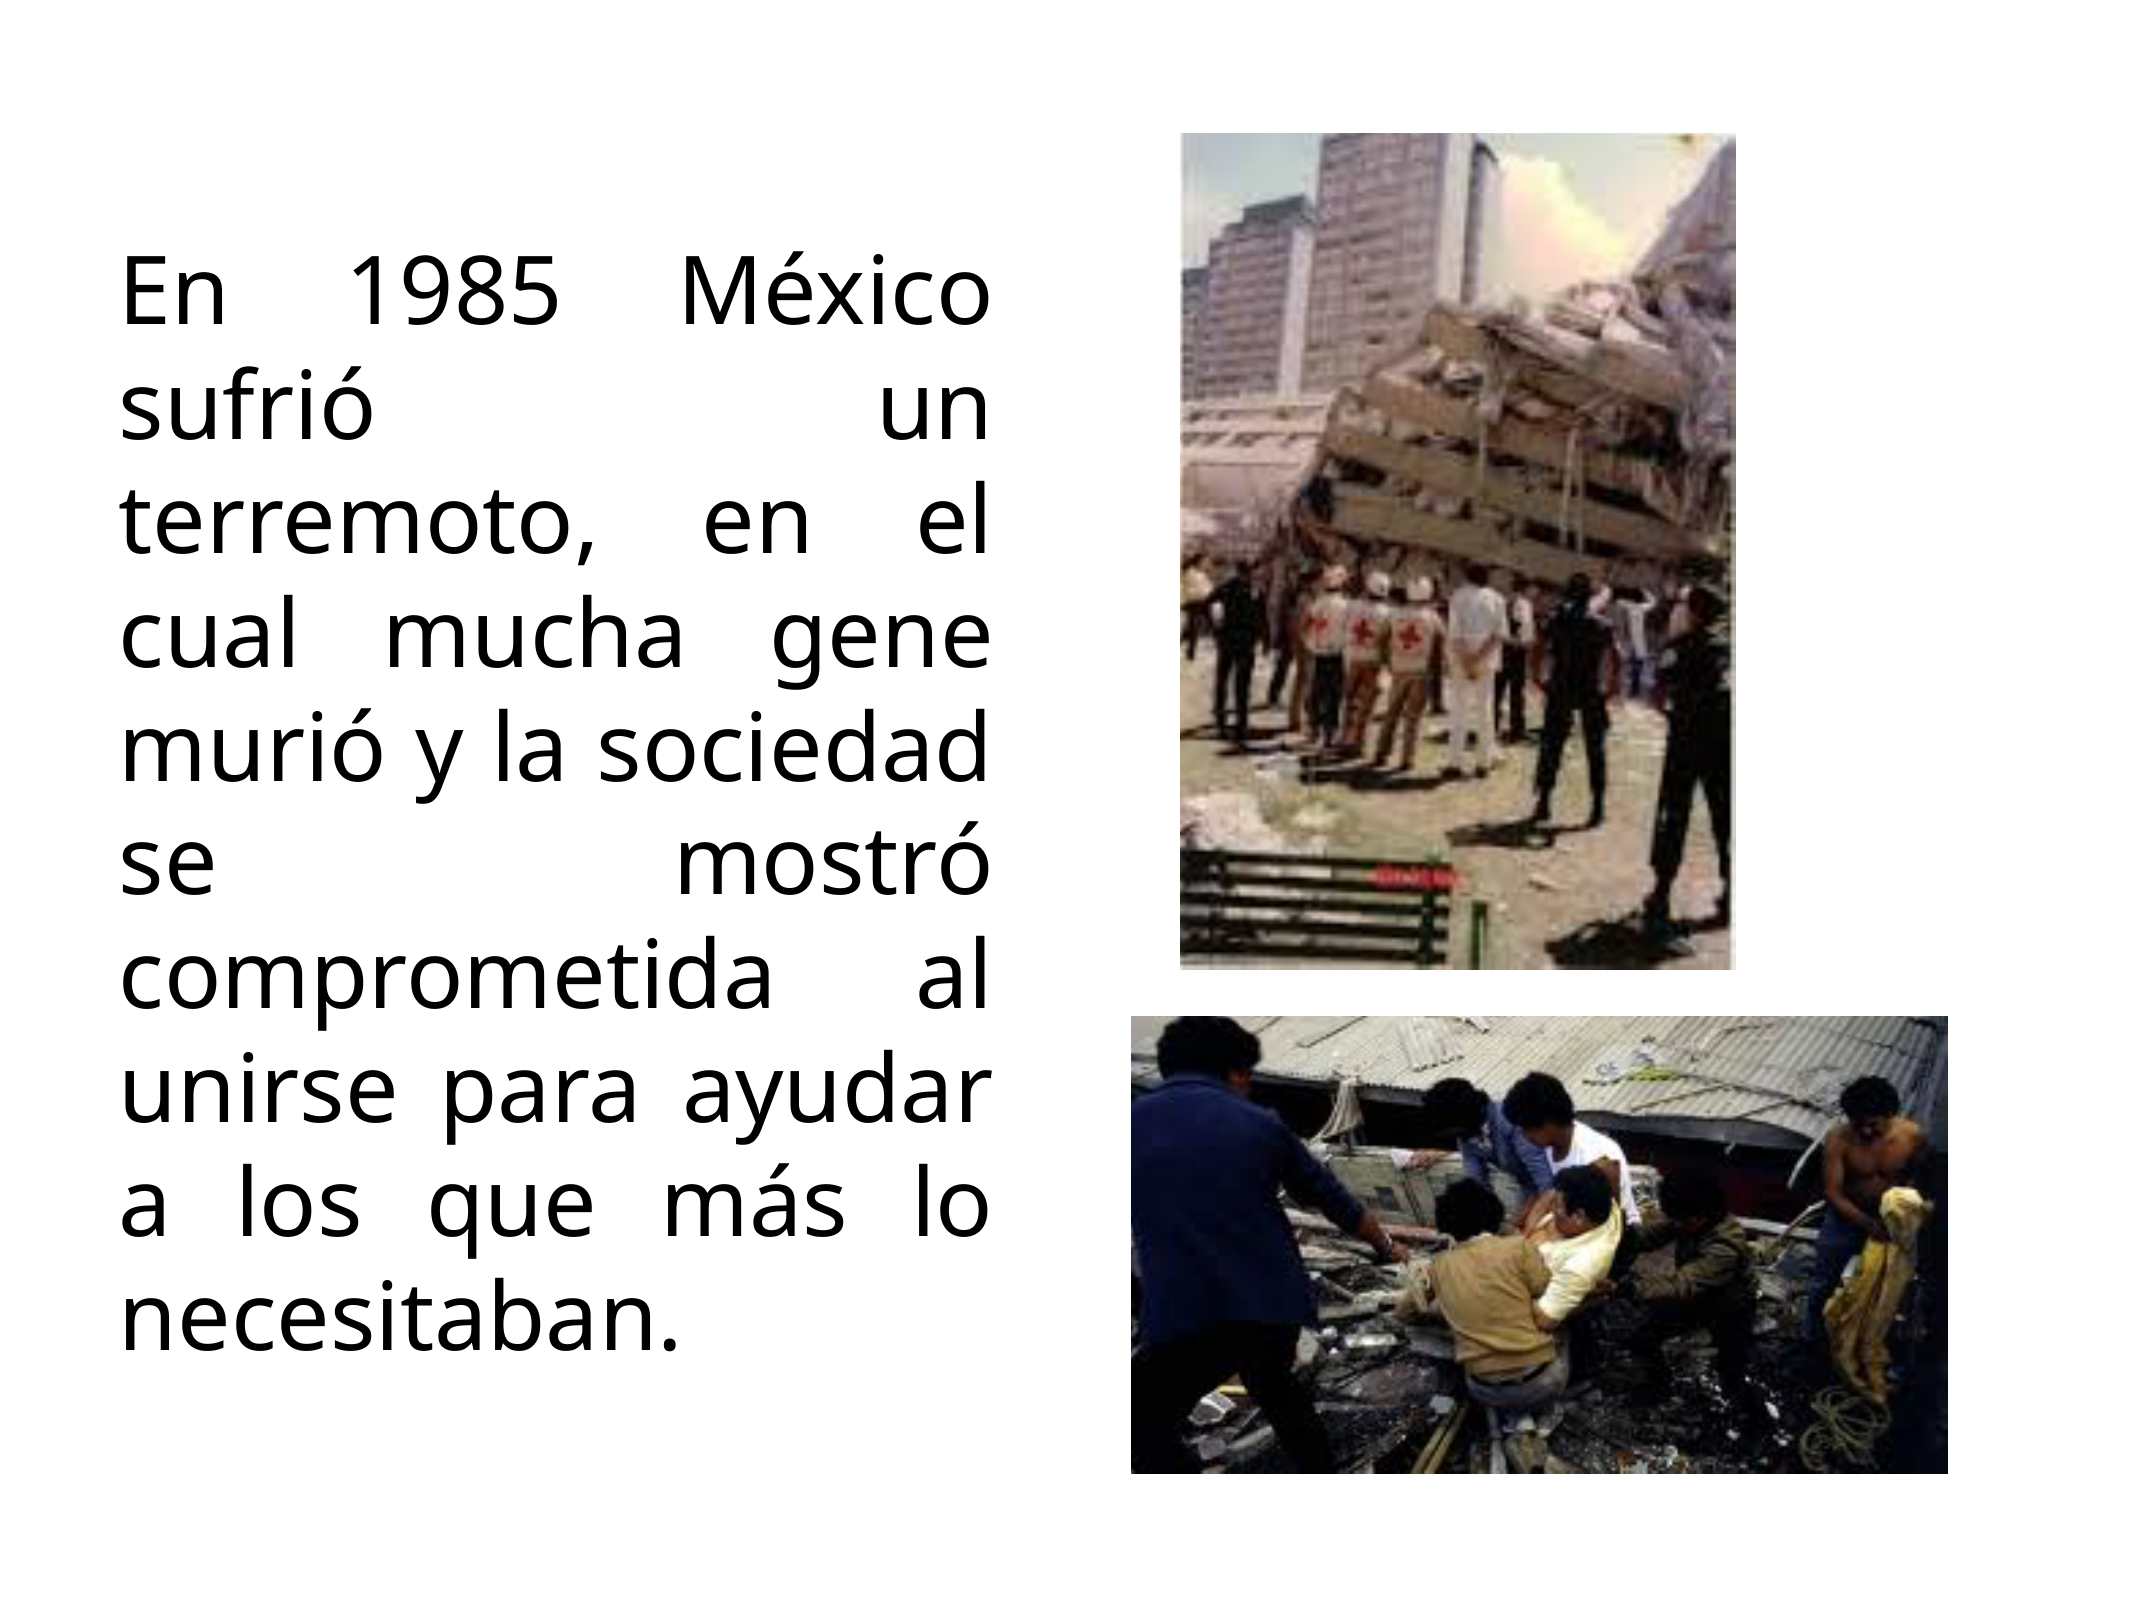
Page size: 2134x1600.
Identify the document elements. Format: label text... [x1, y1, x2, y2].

picture [1180, 133, 1736, 970]
list En 1985 México sufrió un terremoto, en el cual mucha gene murió y la sociedad se mostró comprometida al unirse para ayudar a los que más lo necesitaban. [118, 283, 995, 1317]
picture [1130, 1016, 1949, 1475]
